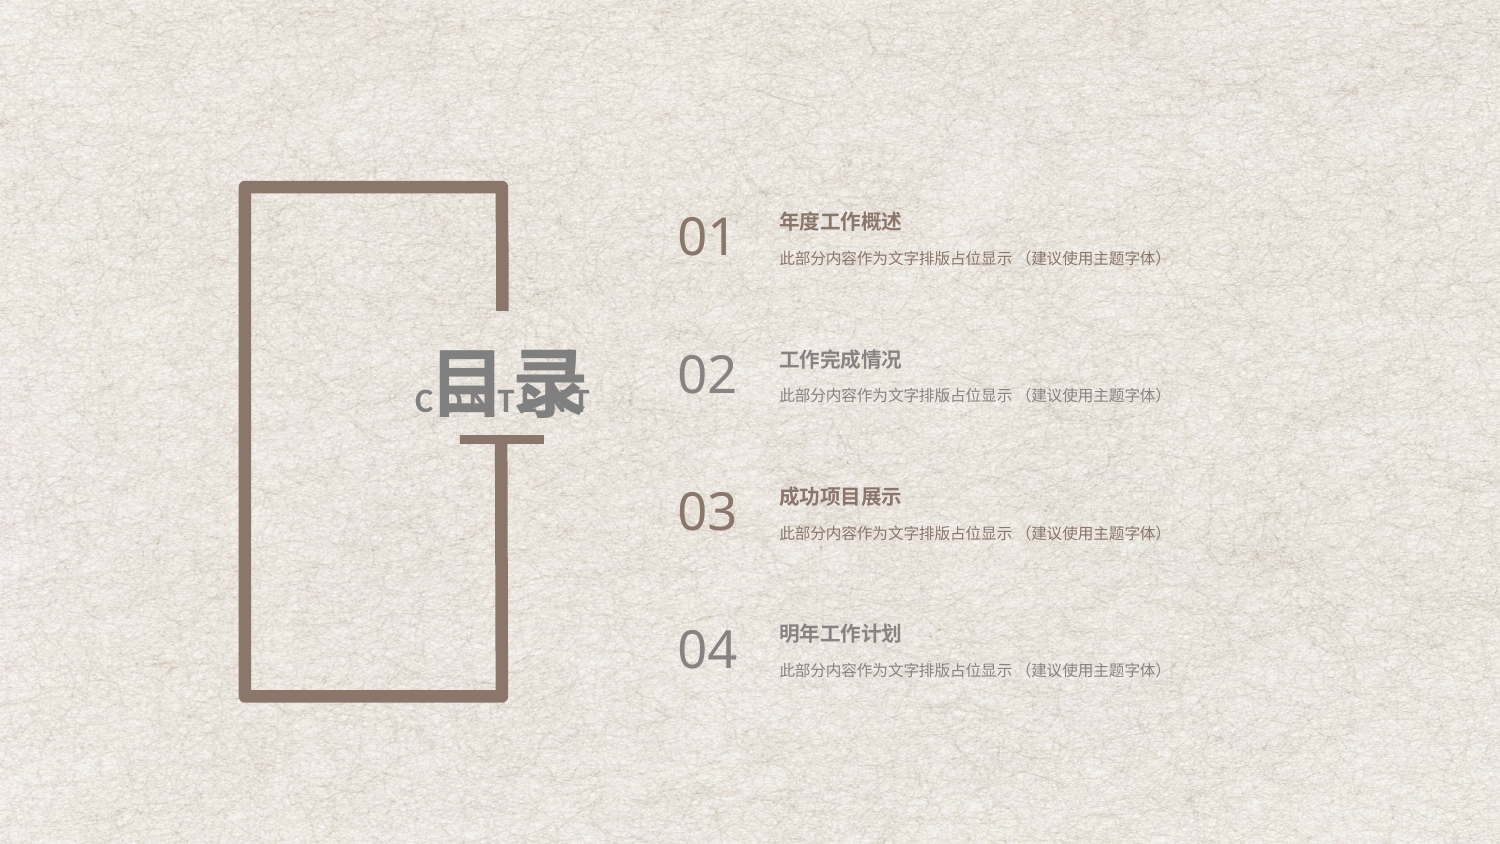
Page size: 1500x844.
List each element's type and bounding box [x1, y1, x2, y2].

text_box [244, 186, 610, 697]
text_box [662, 466, 1208, 555]
text_box [662, 329, 1208, 417]
text_box [662, 191, 1208, 280]
text_box [662, 604, 1208, 692]
picture [0, 0, 1500, 844]
